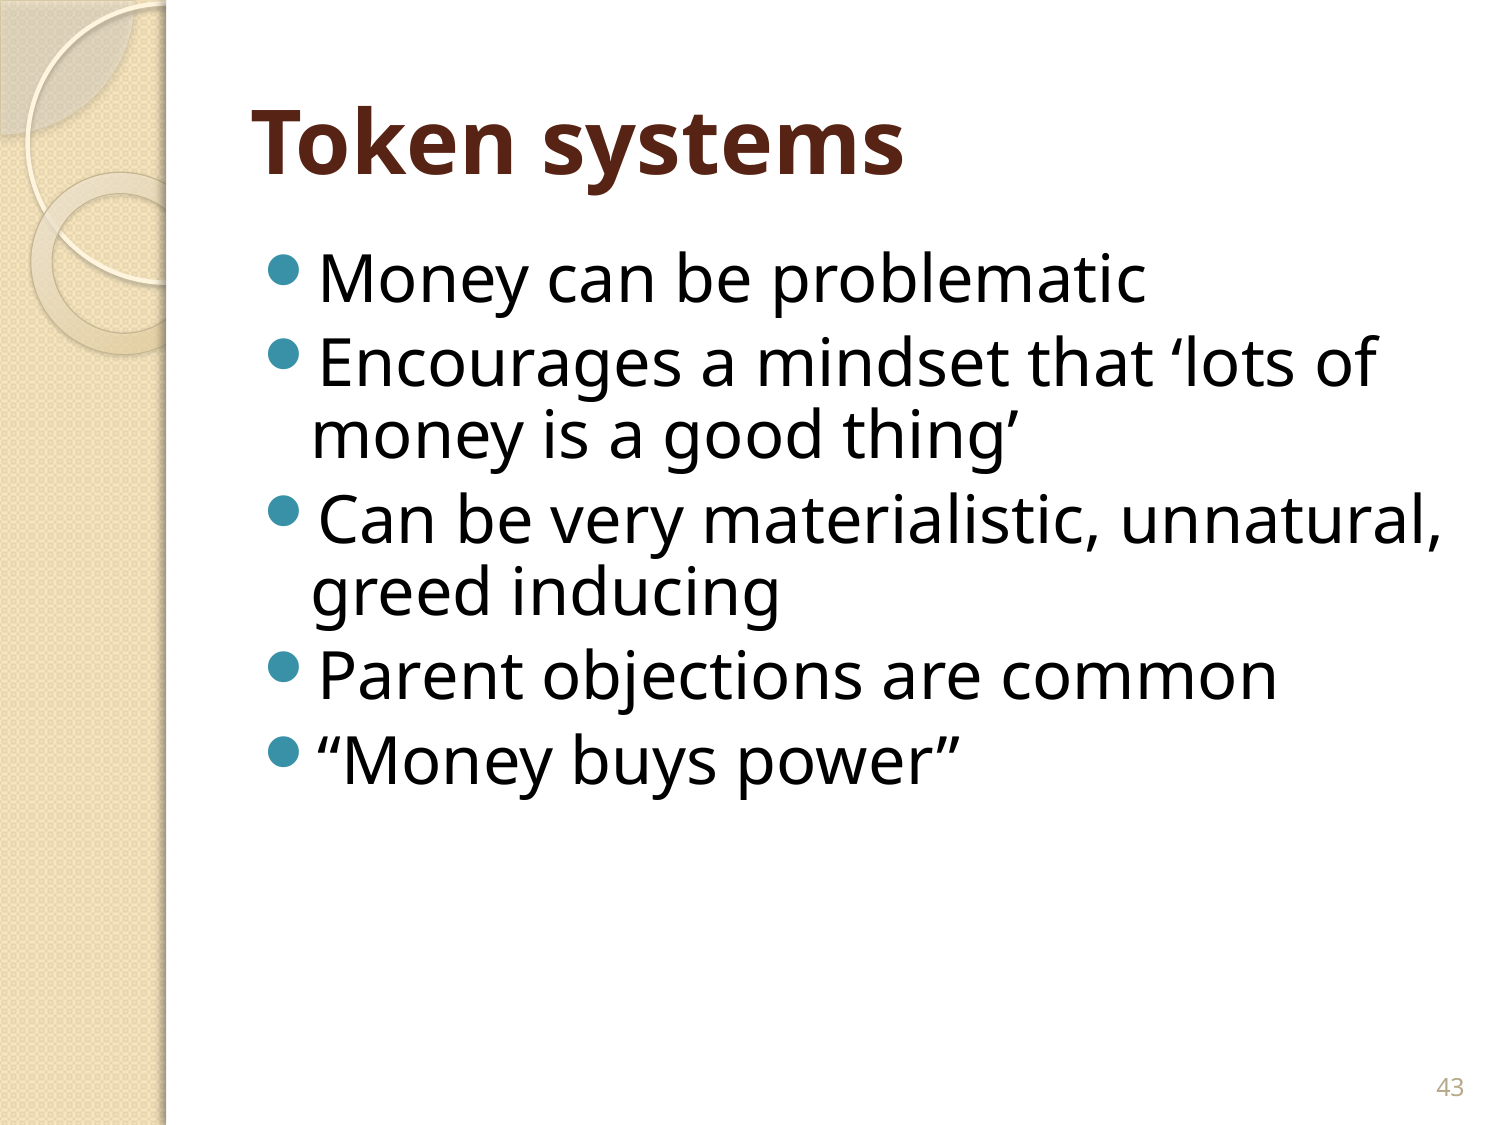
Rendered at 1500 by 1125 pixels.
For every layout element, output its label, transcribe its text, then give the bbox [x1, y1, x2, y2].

slide_number 43 [1413, 1034, 1488, 1113]
title Token systems [235, 45, 1466, 233]
list Money can be problematic Encourages a mindset that ‘lots of money is a good thing’ Can be very materialistic, unnatural, greed inducing Parent objections are common “Money buys power” [235, 237, 1466, 1025]
